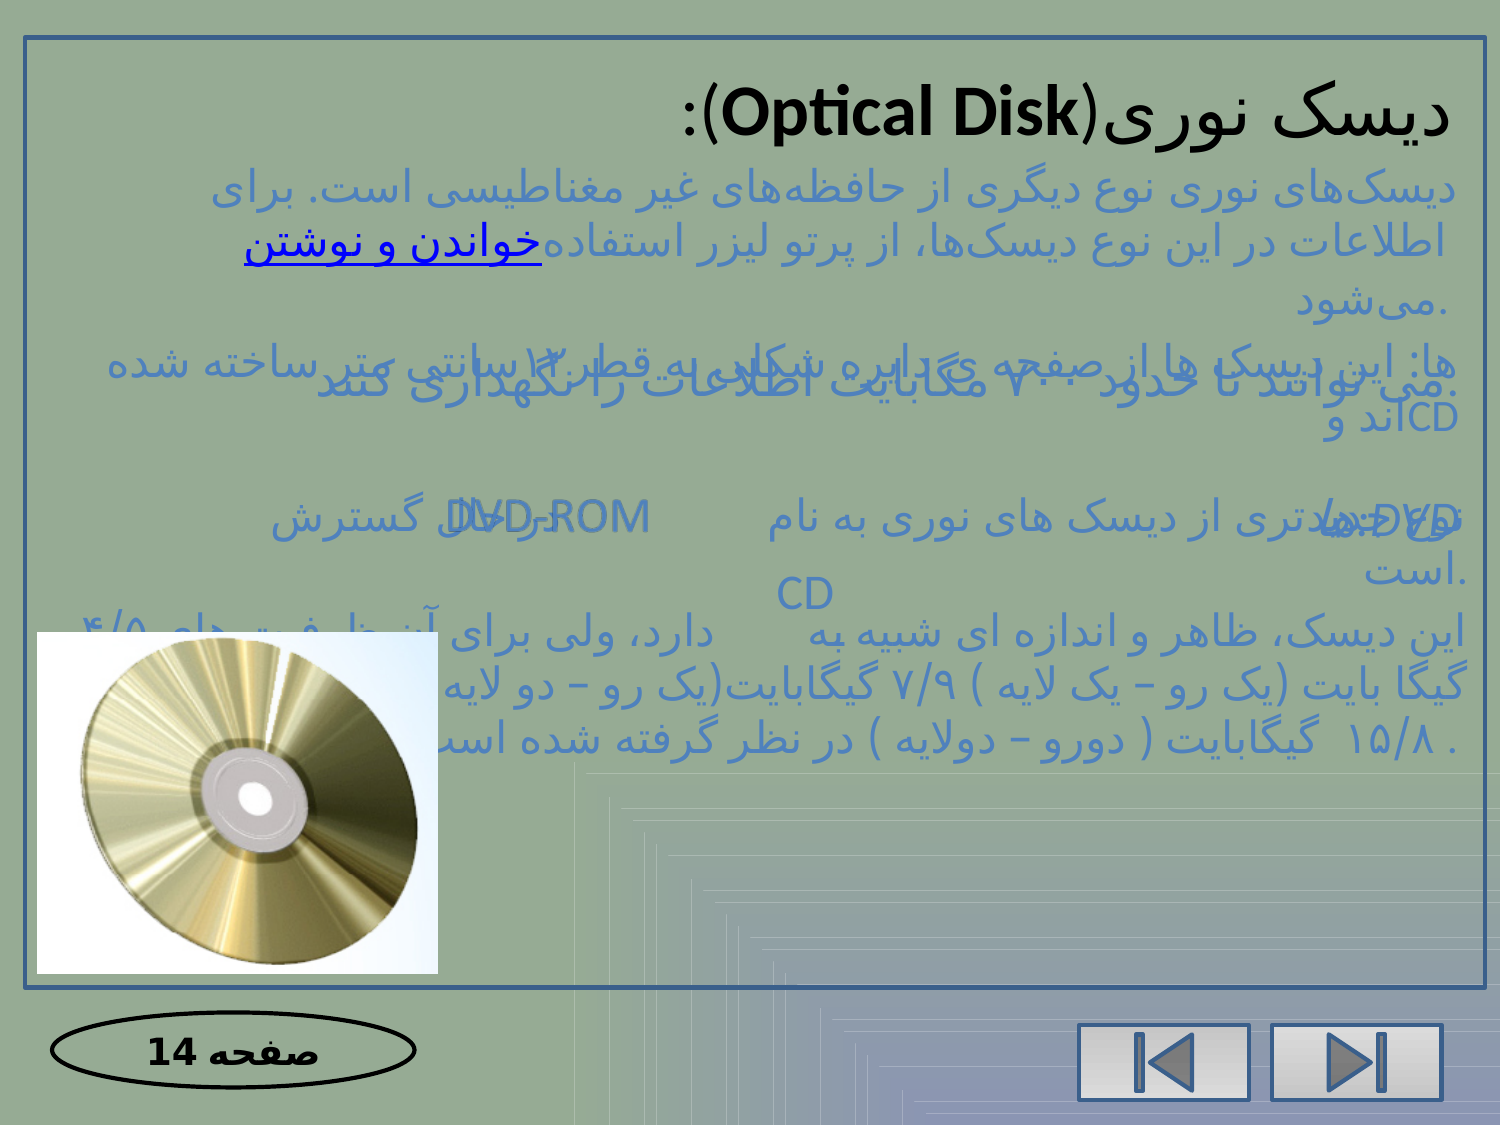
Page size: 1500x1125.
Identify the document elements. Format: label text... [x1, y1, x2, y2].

text_box CD [749, 552, 849, 650]
text_box می توانند تا حدود ۷۰۰ مگابایت اطلاعات را نگهداری کنند. ها:DVD [66, 339, 1475, 479]
text_box :(Optical Disk)دیسک نوری [662, 50, 1488, 163]
text_box [1077, 1023, 1251, 1102]
text_box [23, 35, 1487, 990]
picture [414, 469, 682, 576]
text_box نوع جدیدتری از دیسک های نوری به نام در حال گسترش است. این دیسک، ظاهر و اندازه ای شبیه به دارد، ولی برای آن ظرفیت های ۴/۵ گیگا بایت (یک رو – یک لایه ) ۷/۹ گیگابایت(یک رو – دو لایه ) ۱۵/۸ گیگابایت ( دورو – دولایه ) در نظر گرفته شده است . [47, 479, 1483, 775]
text_box صفحه 14 [49, 1010, 417, 1090]
text_box [1270, 1023, 1444, 1102]
picture [37, 632, 438, 974]
text_box دیسک‌های نوری نوع دیگری از حافظه‌های غیر مغناطیسی است. برای خواندن و نوشتن اطلاعات در این نوع دیسک‌ها، از پرتو لیزر استفاده می‌شود. ها: این دیسک ها از صفحه ی دایره شکلی به قطر۱۲سانتی متر ساخته شده اند وCD [66, 149, 1475, 339]
